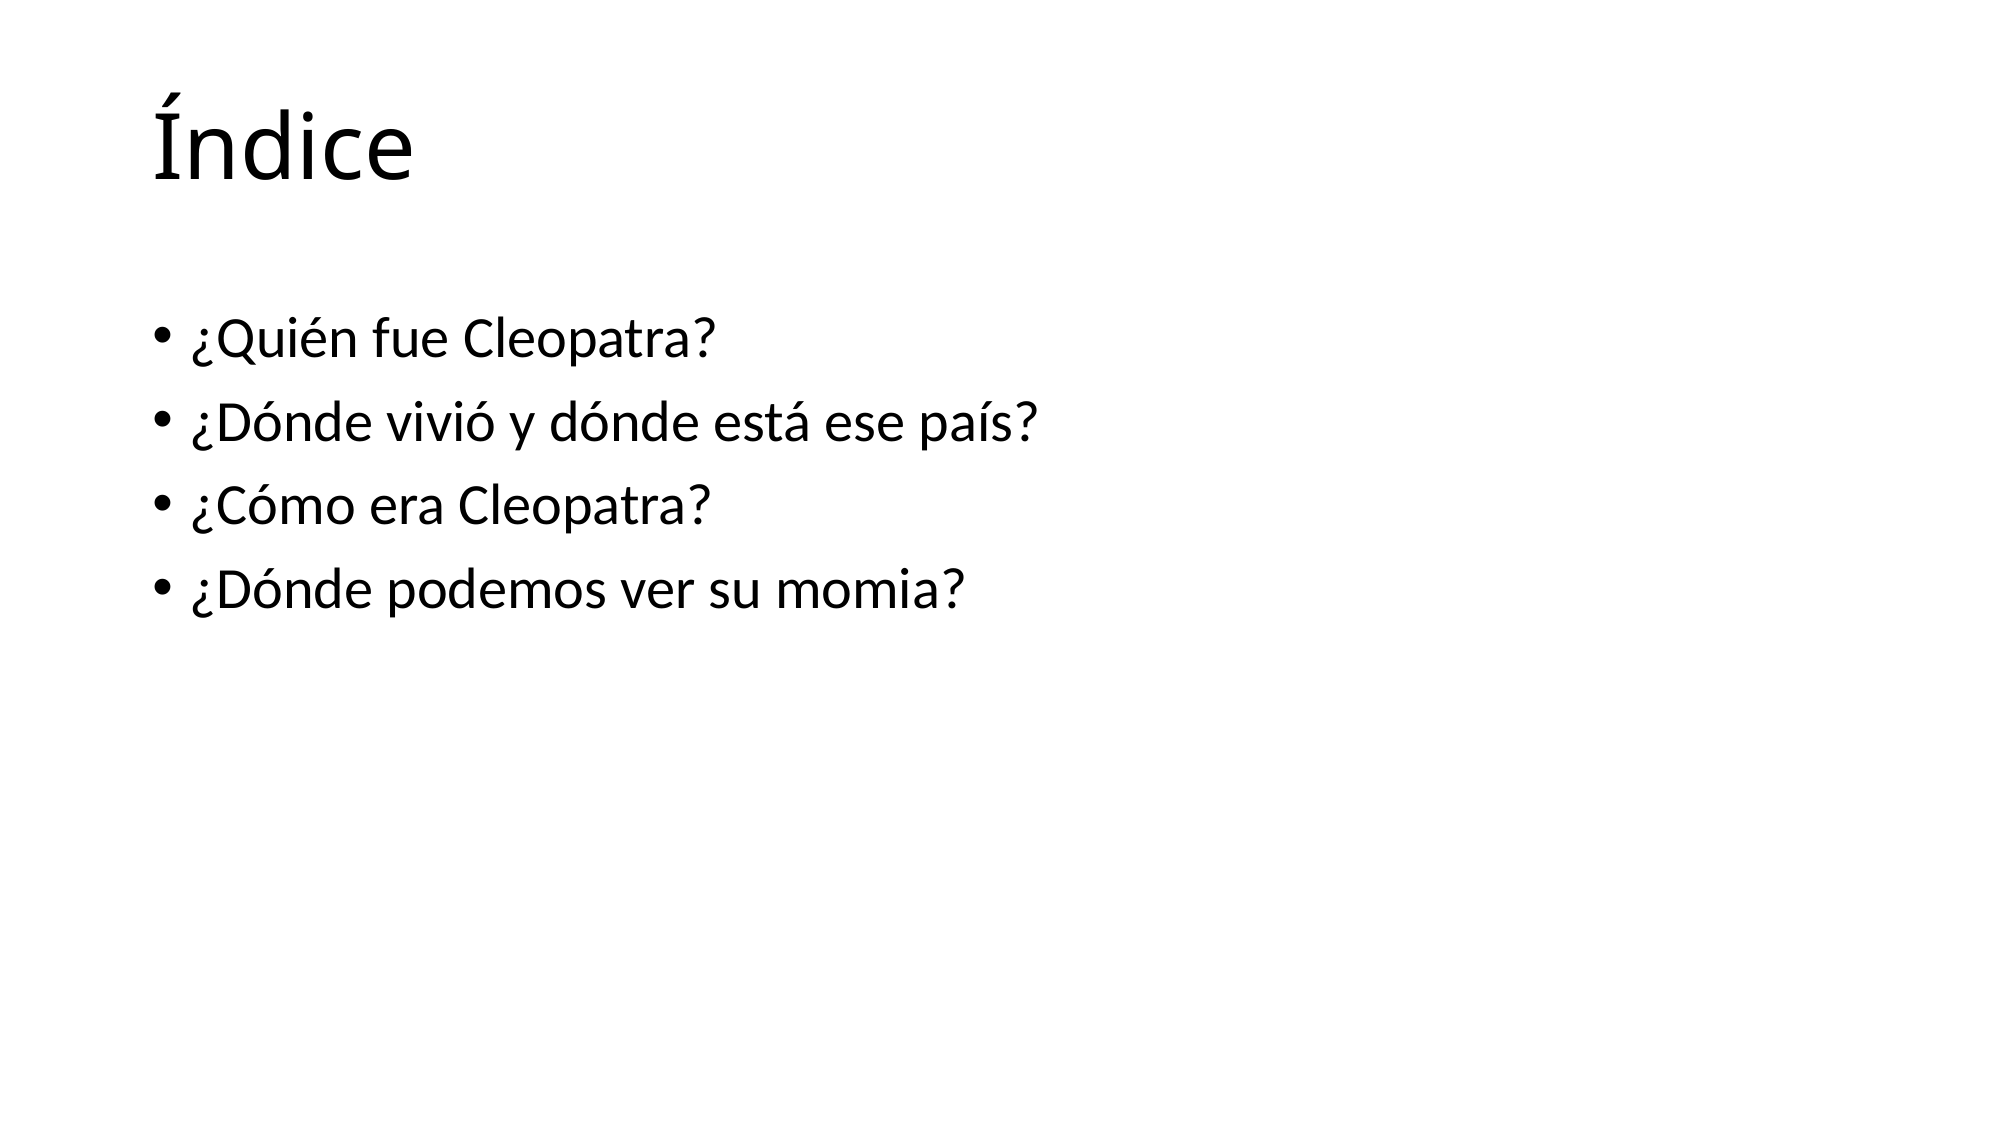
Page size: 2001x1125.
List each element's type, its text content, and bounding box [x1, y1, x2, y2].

list ¿Quién fue Cleopatra? ¿Dónde vivió y dónde está ese país? ¿Cómo era Cleopatra? ¿Dónde podemos ver su momia? [137, 299, 1863, 842]
title Índice [137, 59, 1863, 240]
